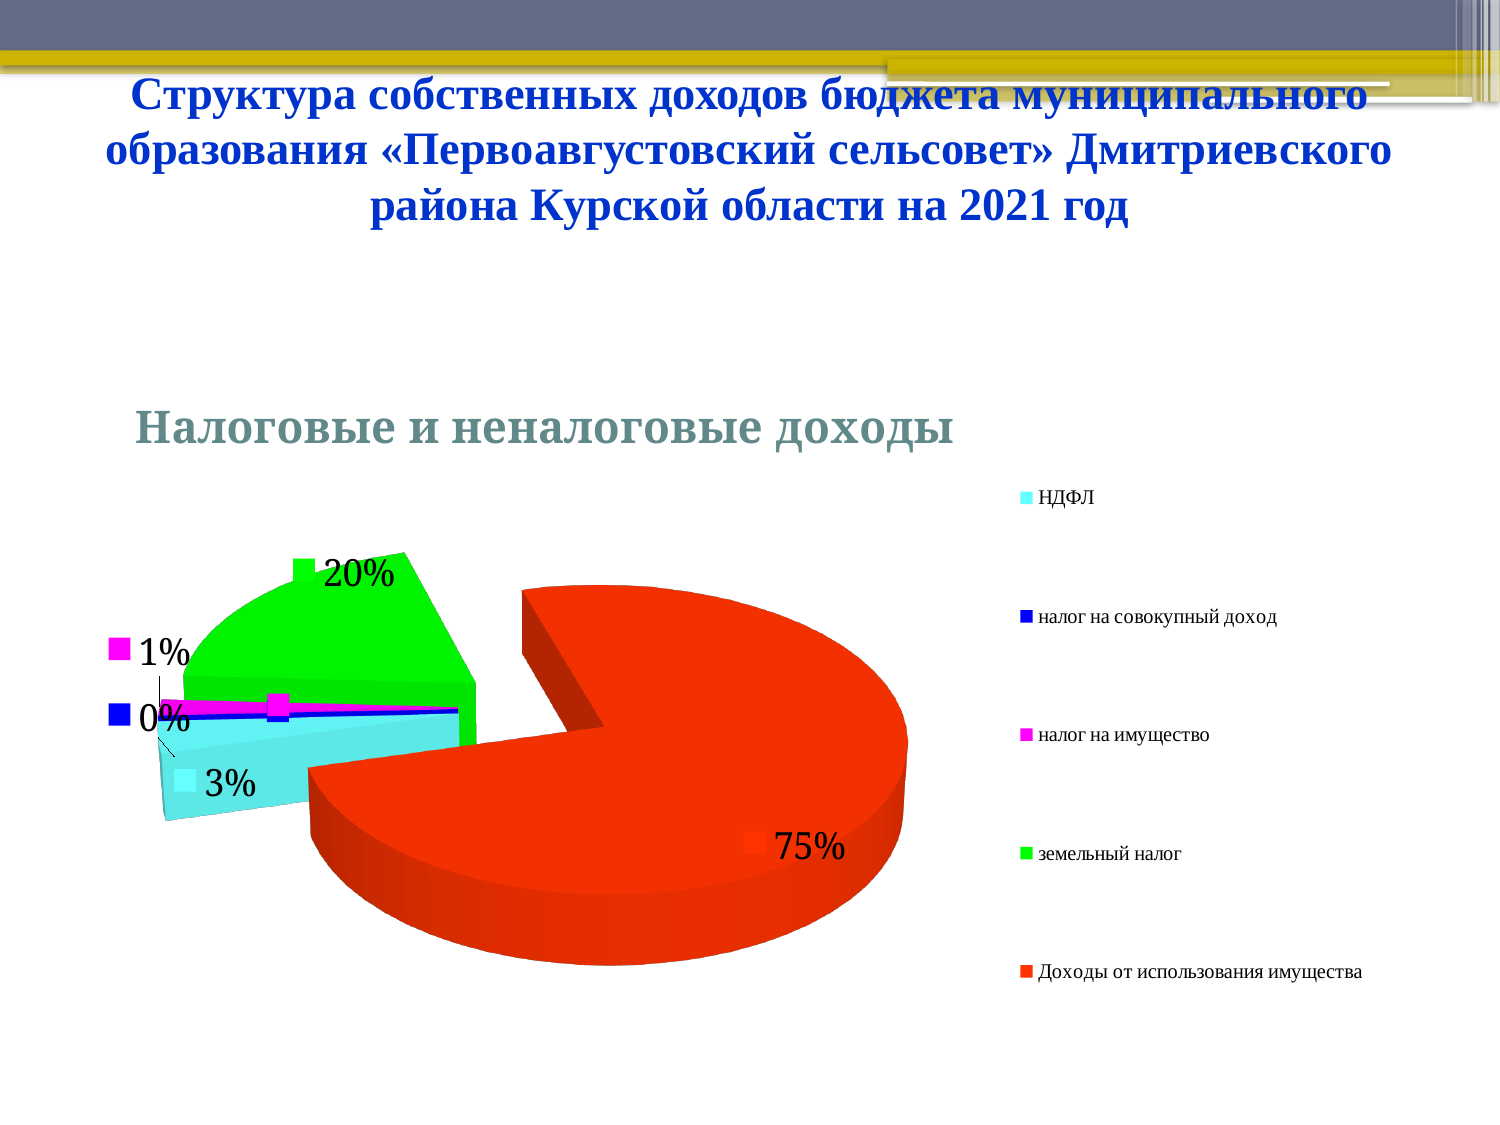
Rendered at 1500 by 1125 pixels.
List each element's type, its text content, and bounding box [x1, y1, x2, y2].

chart [74, 368, 1426, 1079]
title Структура собственных доходов бюджета муниципального образования «Первоавгустовский сельсовет» Дмитриевского района Курской области на 2021 год [75, 35, 1425, 258]
